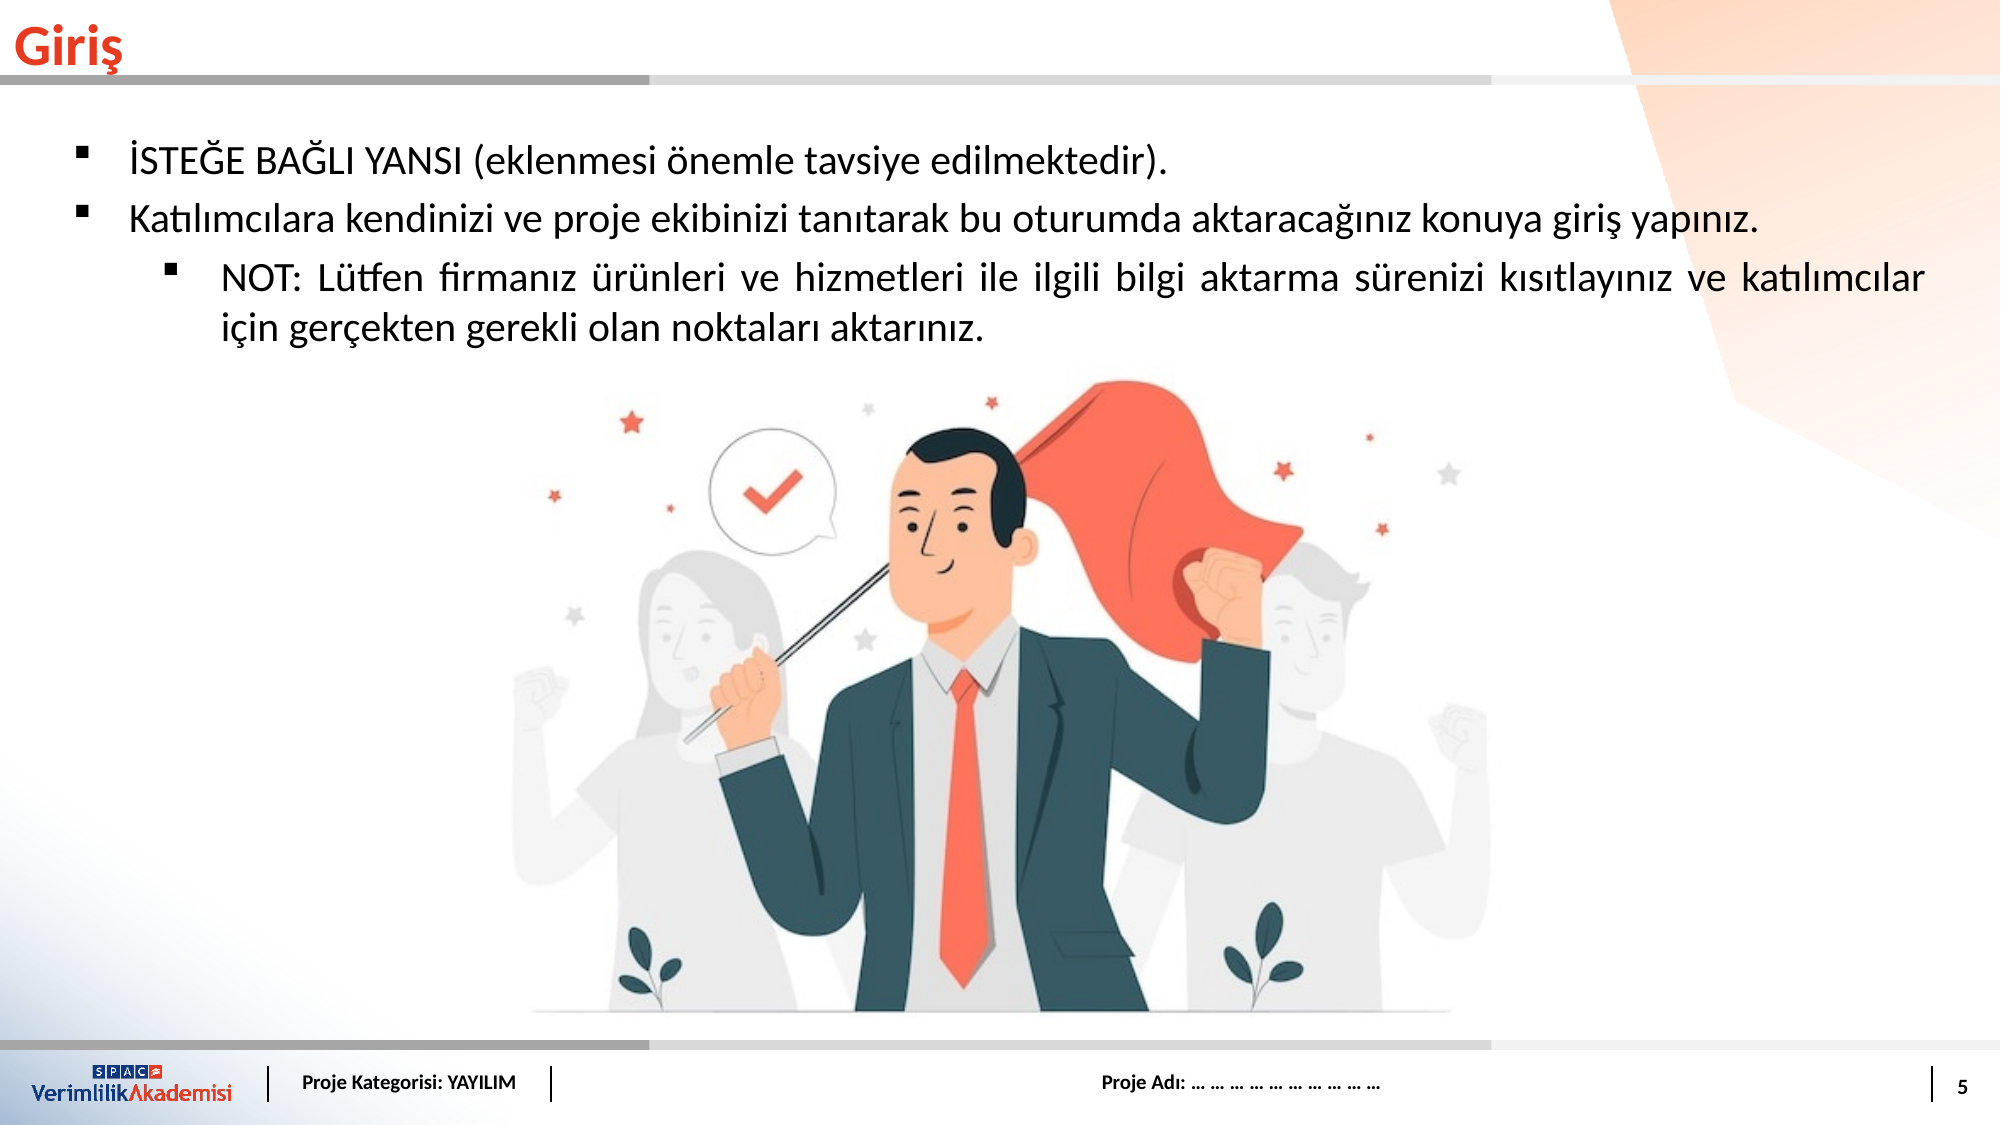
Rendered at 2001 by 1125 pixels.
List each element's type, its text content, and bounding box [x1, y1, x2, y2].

title Giriş [0, 0, 2000, 75]
picture [0, 85, 2000, 1040]
list İSTEĞE BAĞLI YANSI (eklenmesi önemle tavsiye edilmektedir). Katılımcılara kendinizi ve proje ekibinizi tanıtarak bu oturumda aktaracağınız konuya giriş yapınız. NOT: Lütfen firmanız ürünleri ve hizmetleri ile ilgili bilgi aktarma sürenizi kısıtlayınız ve katılımcılar için gerçekten gerekli olan noktaları aktarınız. [58, 125, 1942, 969]
picture [0, 1050, 2000, 1125]
